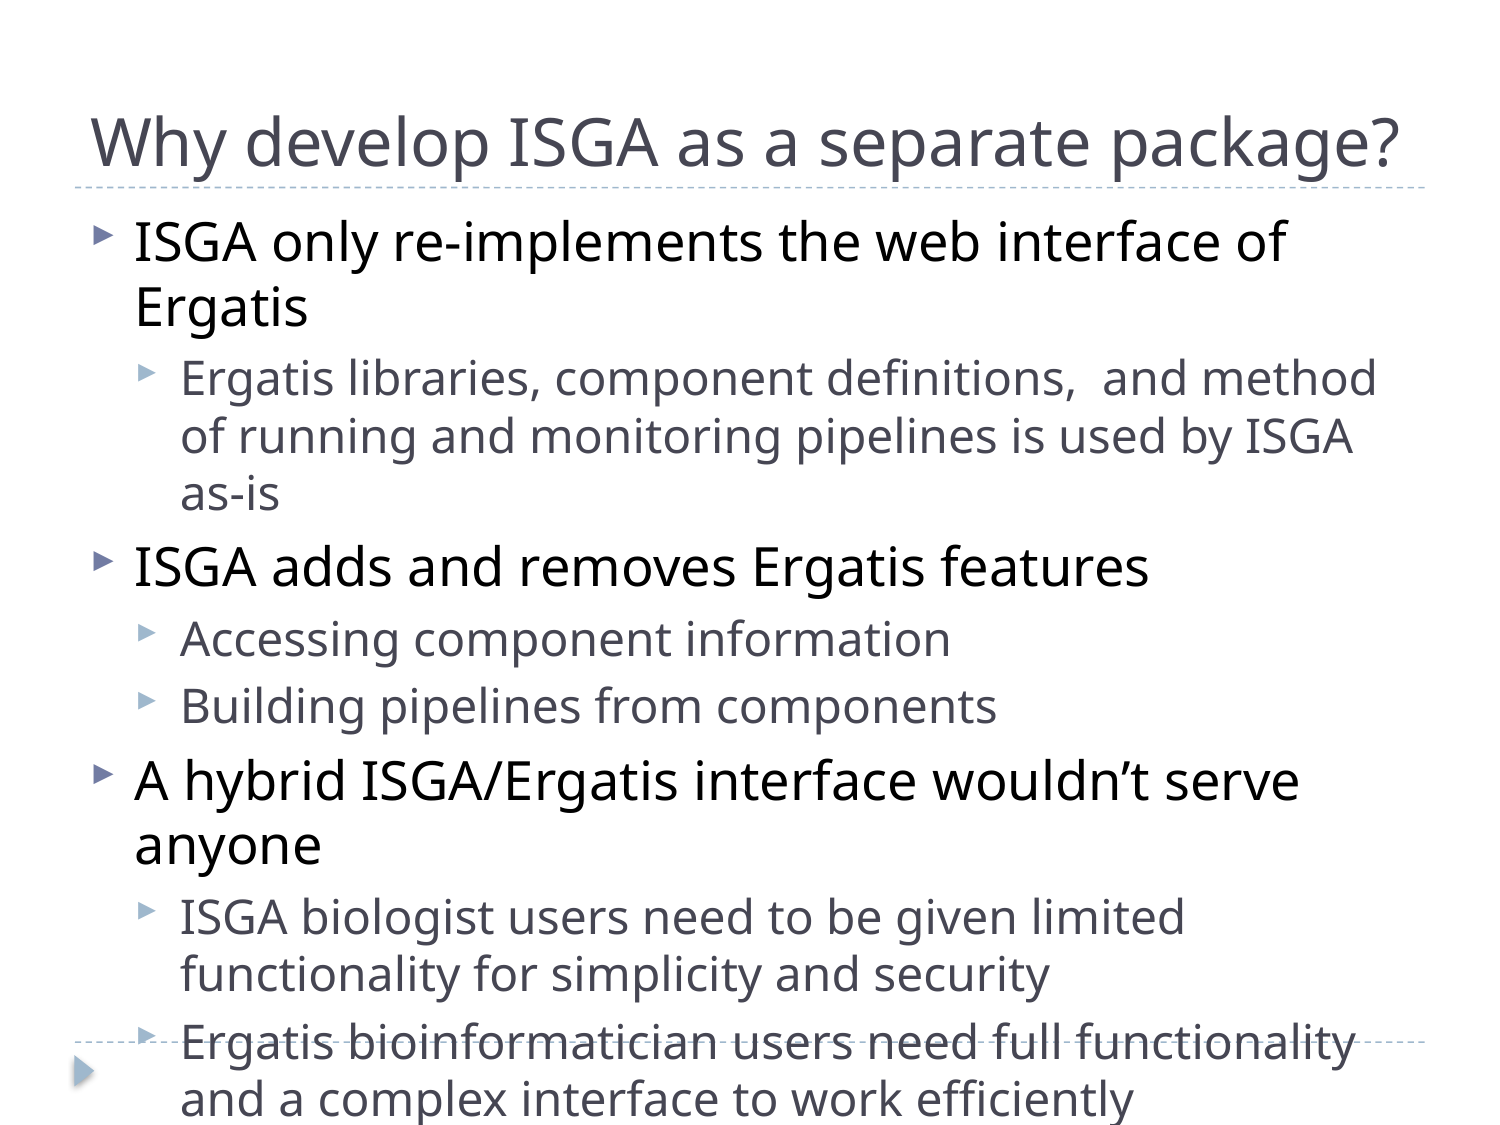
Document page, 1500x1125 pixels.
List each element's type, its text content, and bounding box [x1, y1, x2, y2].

list ISGA only re-implements the web interface of Ergatis Ergatis libraries, component definitions, and method of running and monitoring pipelines is used by ISGA as-is ISGA adds and removes Ergatis features Accessing component information Building pipelines from components A hybrid ISGA/Ergatis interface wouldn’t serve anyone ISGA biologist users need to be given limited functionality for simplicity and security Ergatis bioinformatician users need full functionality and a complex interface to work efficiently [74, 199, 1426, 1011]
title Why develop ISGA as a separate package? [74, 24, 1426, 188]
